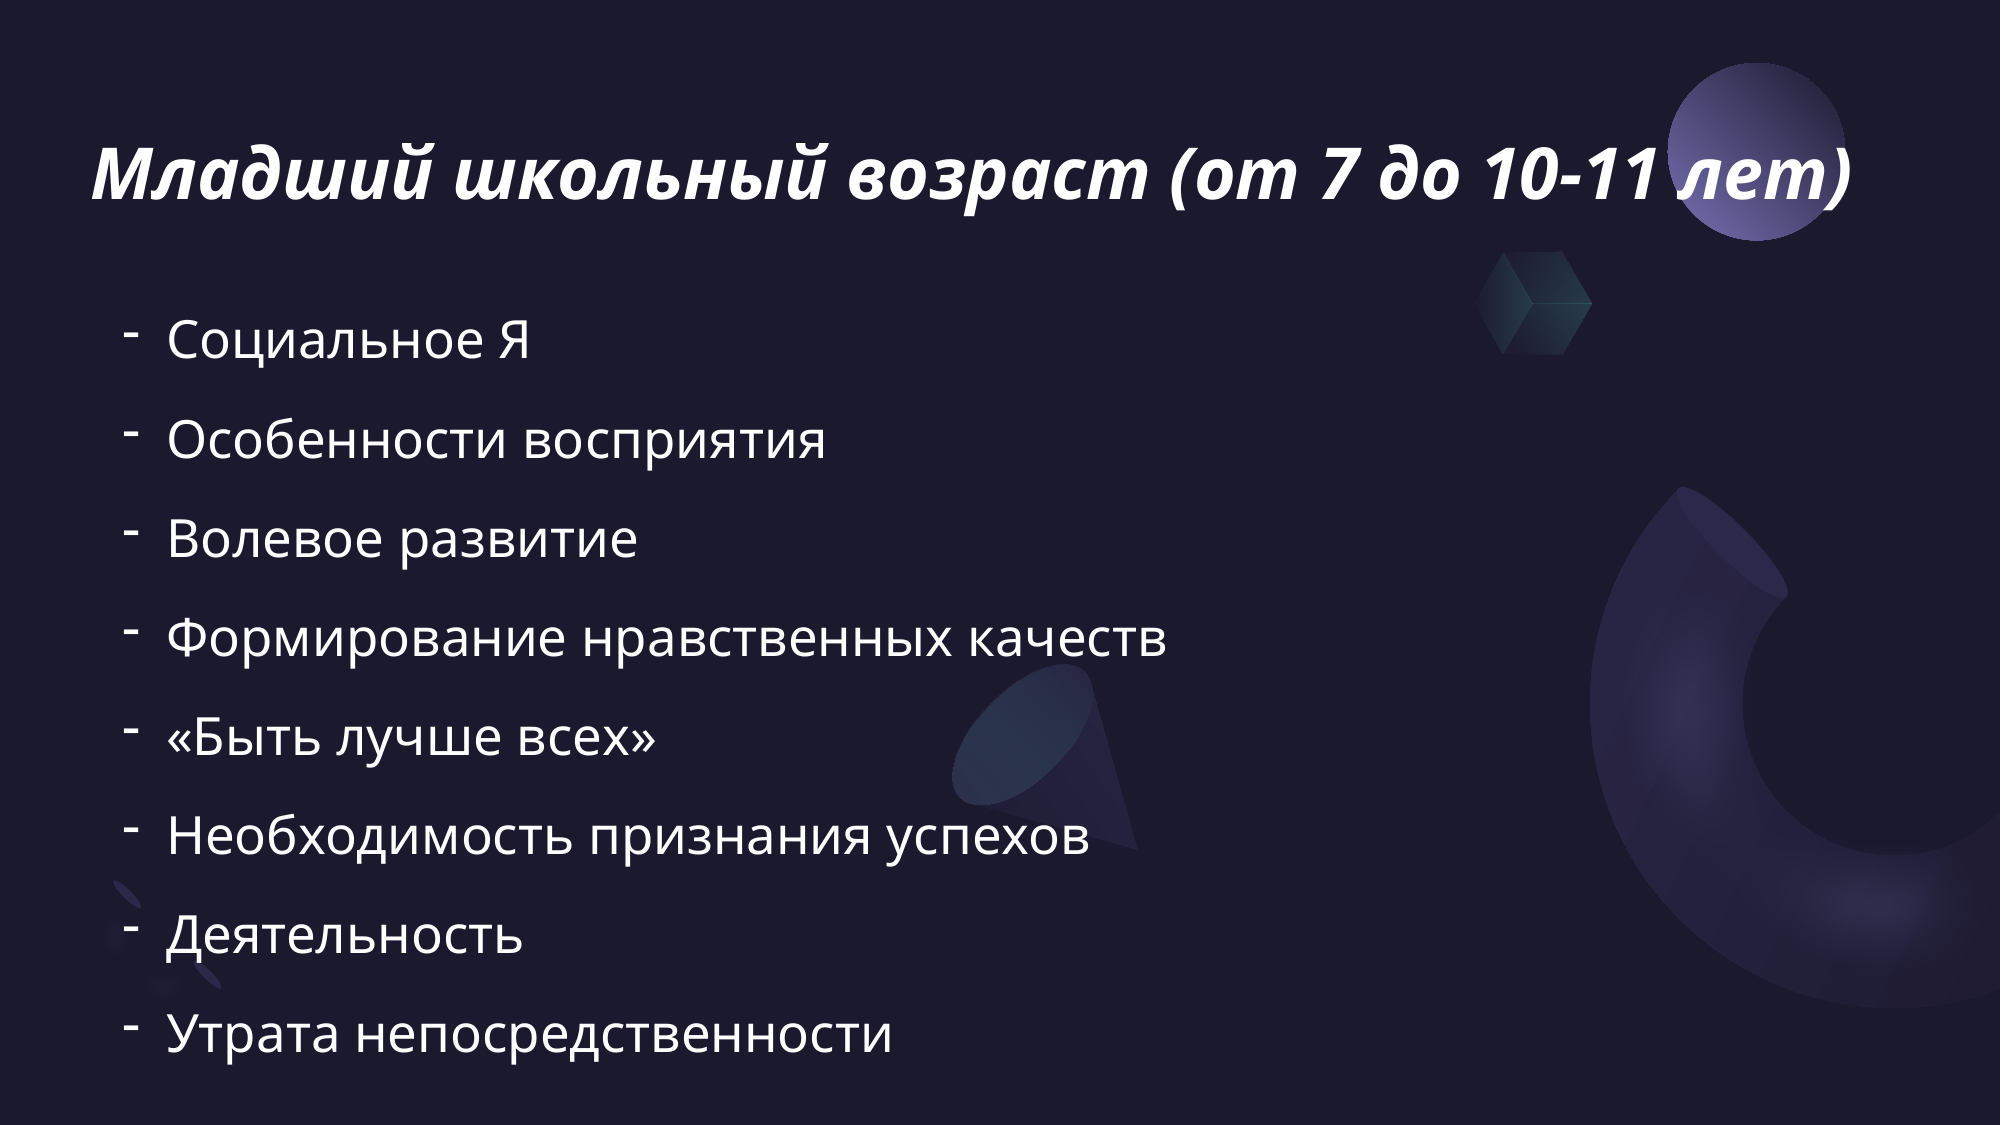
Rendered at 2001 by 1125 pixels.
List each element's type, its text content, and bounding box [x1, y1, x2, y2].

list Социальное Я Особенности восприятия Волевое развитие Формирование нравственных качеств «Быть лучше всех» Необходимость признания успехов Деятельность Утрата непосредственности [122, 299, 1225, 1070]
title Младший школьный возраст (от 7 до 10-11 лет) [90, 79, 1910, 215]
